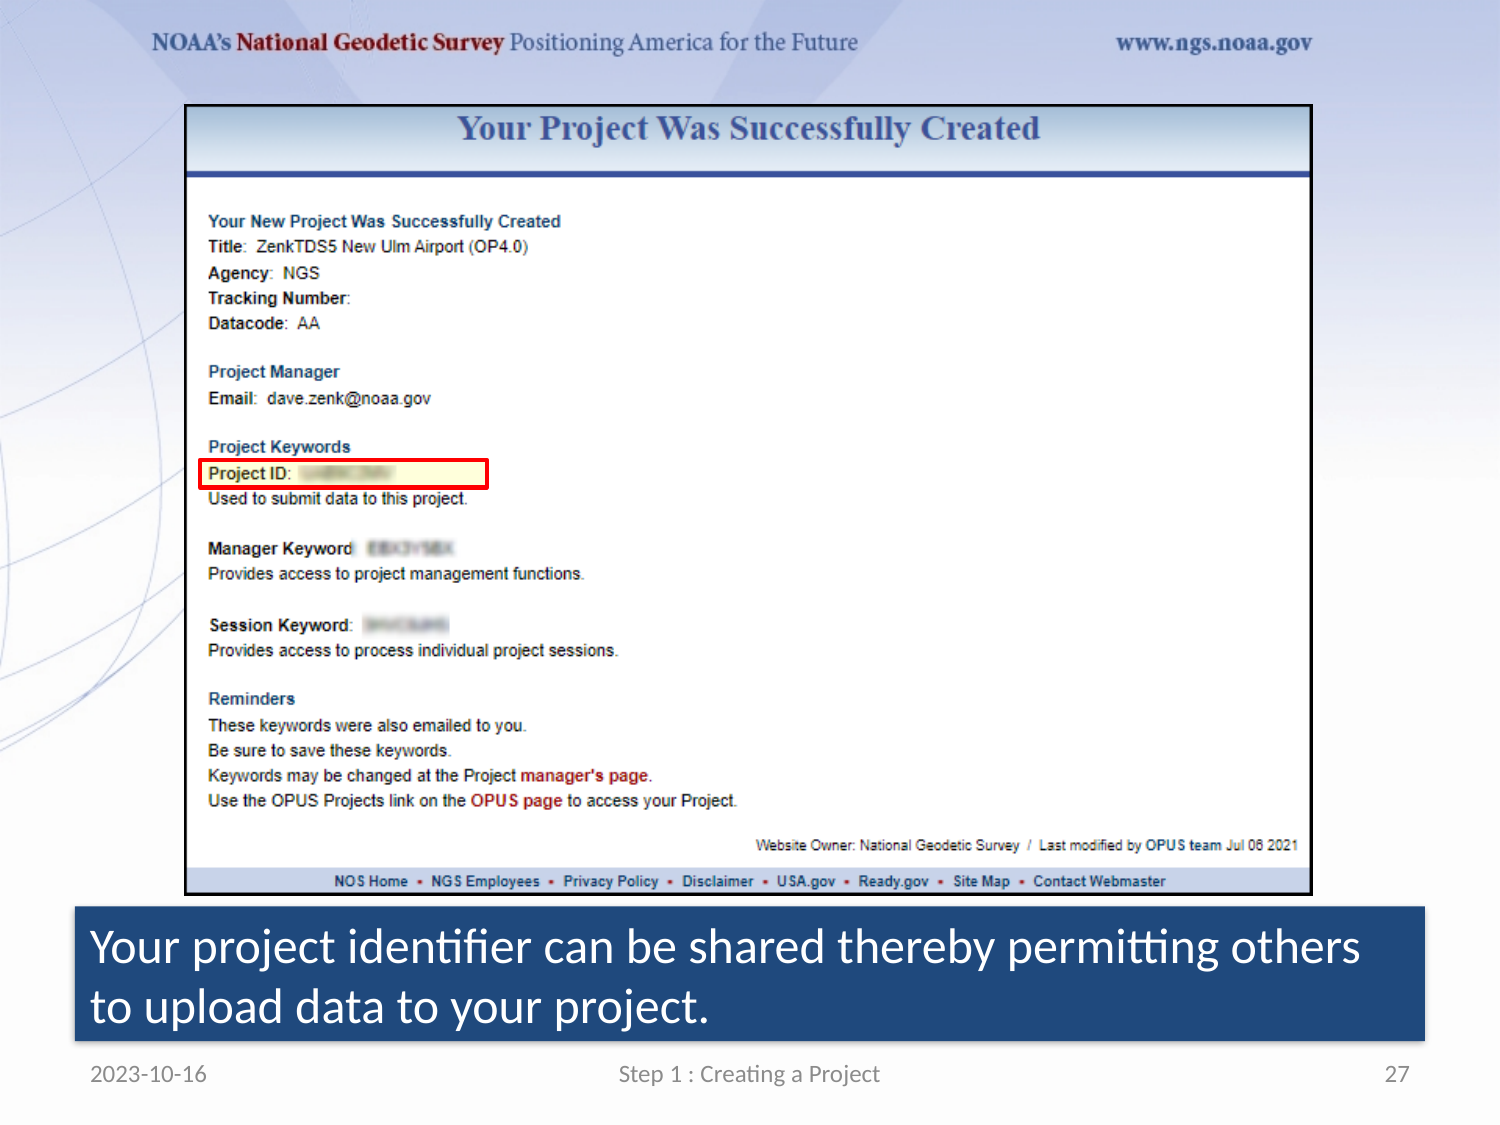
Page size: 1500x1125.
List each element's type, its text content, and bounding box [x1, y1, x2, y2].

text_box Your project identifier can be shared thereby permitting others to upload data to your project. [74, 906, 1425, 1042]
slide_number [75, 1042, 425, 1103]
footer Step 1 : Creating a Project [512, 1042, 988, 1103]
picture [0, 0, 1500, 1125]
slide_number 27 [1074, 1042, 1425, 1103]
